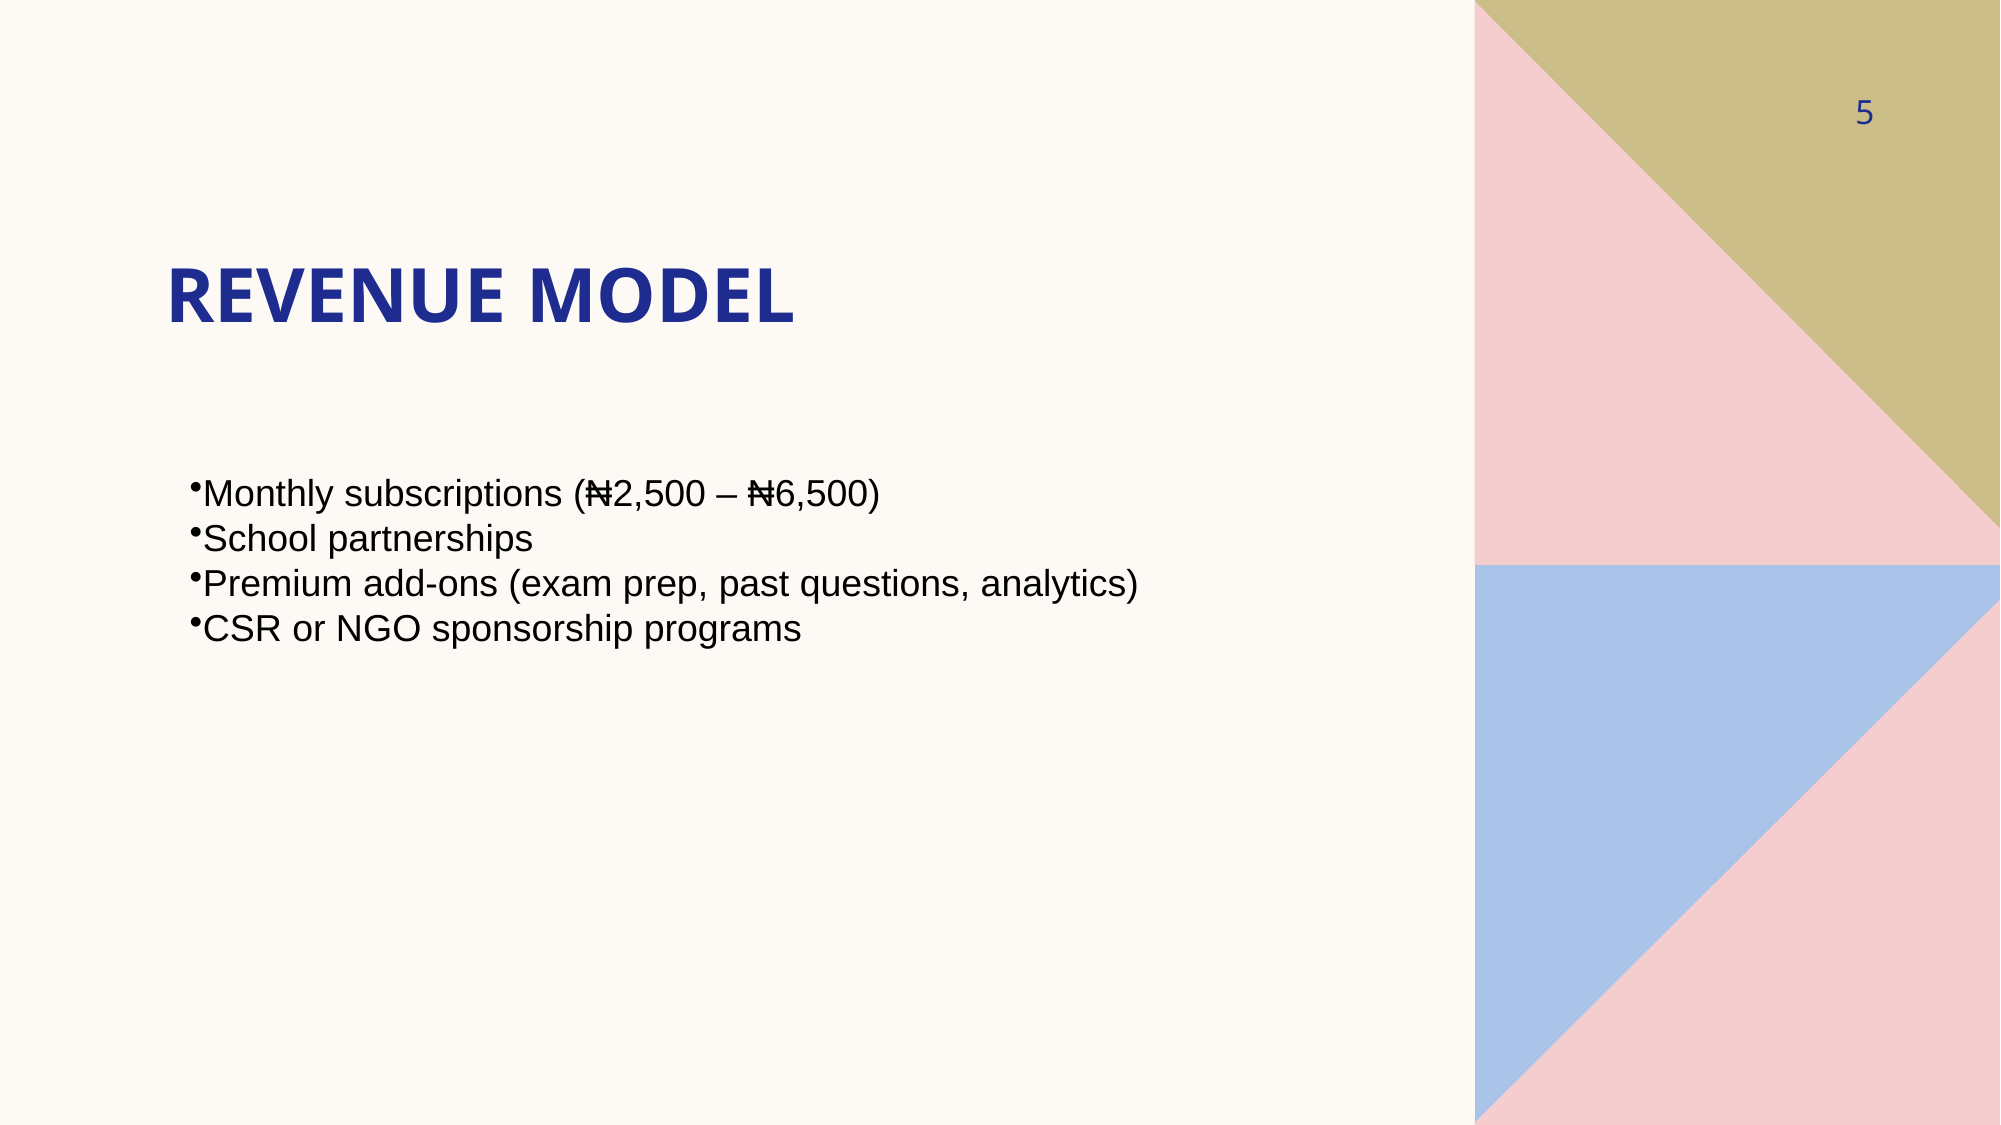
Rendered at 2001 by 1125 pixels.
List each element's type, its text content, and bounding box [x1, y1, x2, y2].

list Monthly subscriptions (₦2,500 – ₦6,500) School partnerships Premium add-ons (exam prep, past questions, analytics) CSR or NGO sponsorship programs [174, 233, 1194, 886]
title Revenue Model [150, 136, 1429, 338]
slide_number 5 [1712, 75, 1875, 153]
